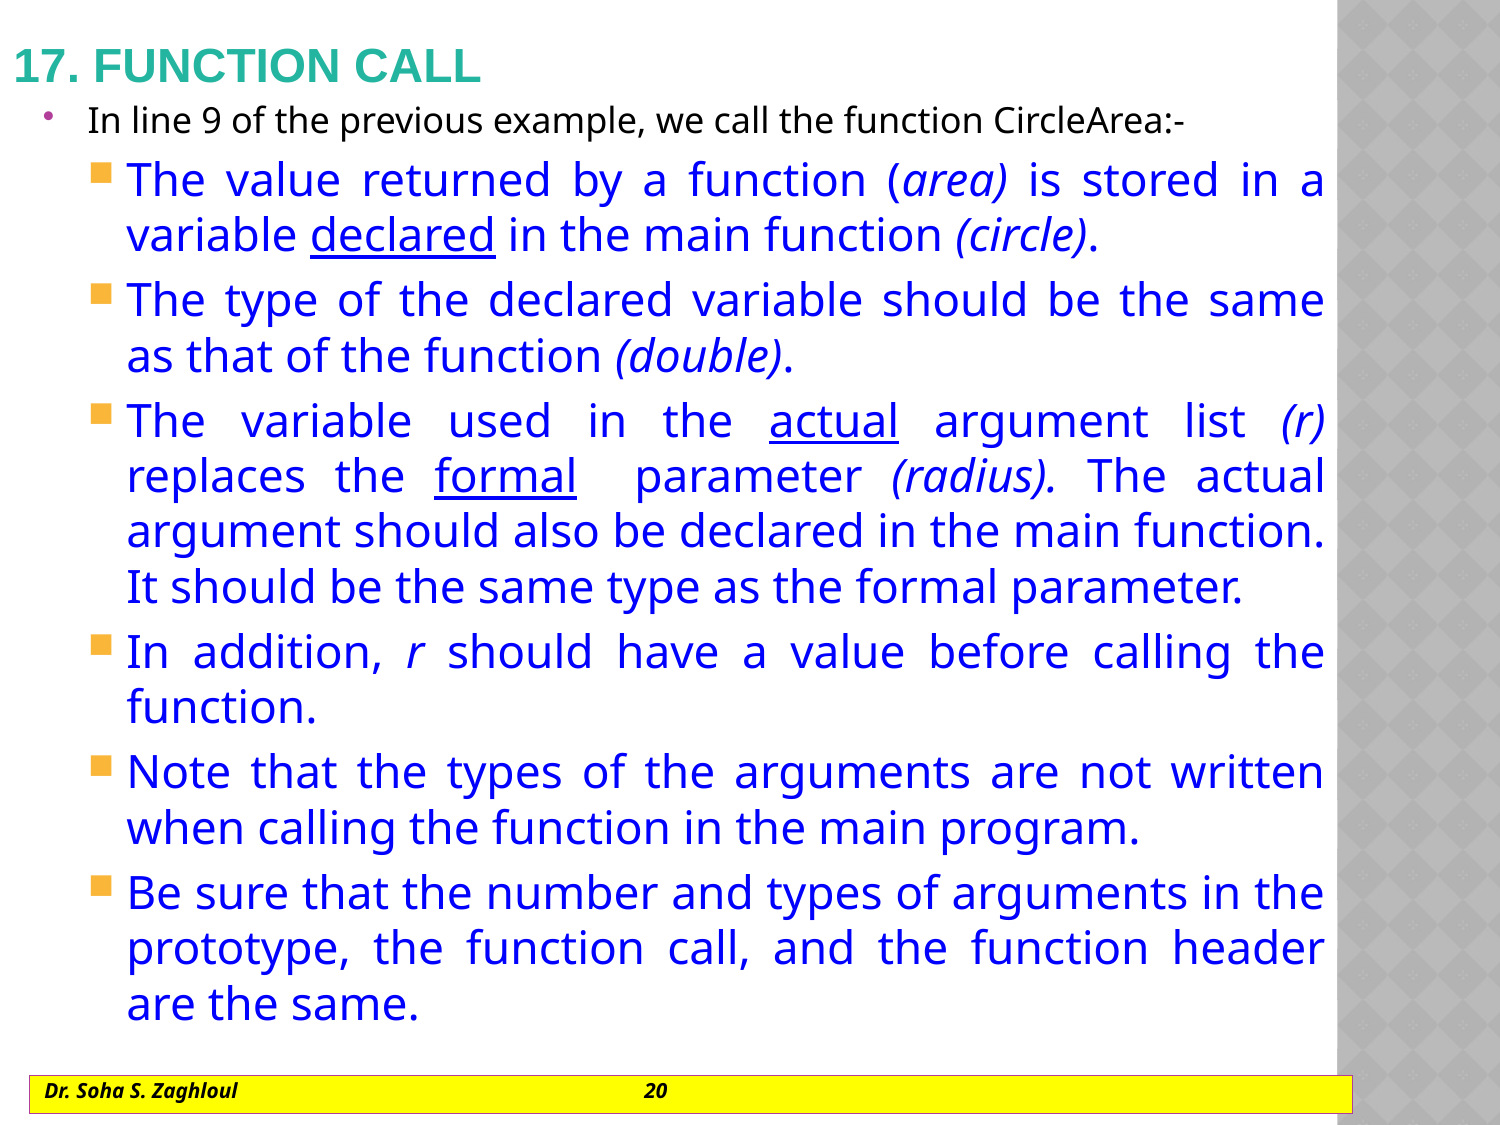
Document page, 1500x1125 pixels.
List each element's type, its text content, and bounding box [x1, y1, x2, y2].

text_box Dr. Soha S. Zaghloul 20 [29, 1075, 1353, 1114]
list In line 9 of the previous example, we call the function CircleArea:- The value returned by a function (area) is stored in a variable declared in the main function (circle). The type of the declared variable should be the same as that of the function (double). The variable used in the actual argument list (r) replaces the formal parameter (radius). The actual argument should also be declared in the main function. It should be the same type as the formal parameter. In addition, r should have a value before calling the function. Note that the types of the arguments are not written when calling the function in the main program. Be sure that the number and types of arguments in the prototype, the function call, and the function header are the same. [29, 93, 1341, 1059]
title 17. Function call [5, 19, 1341, 93]
